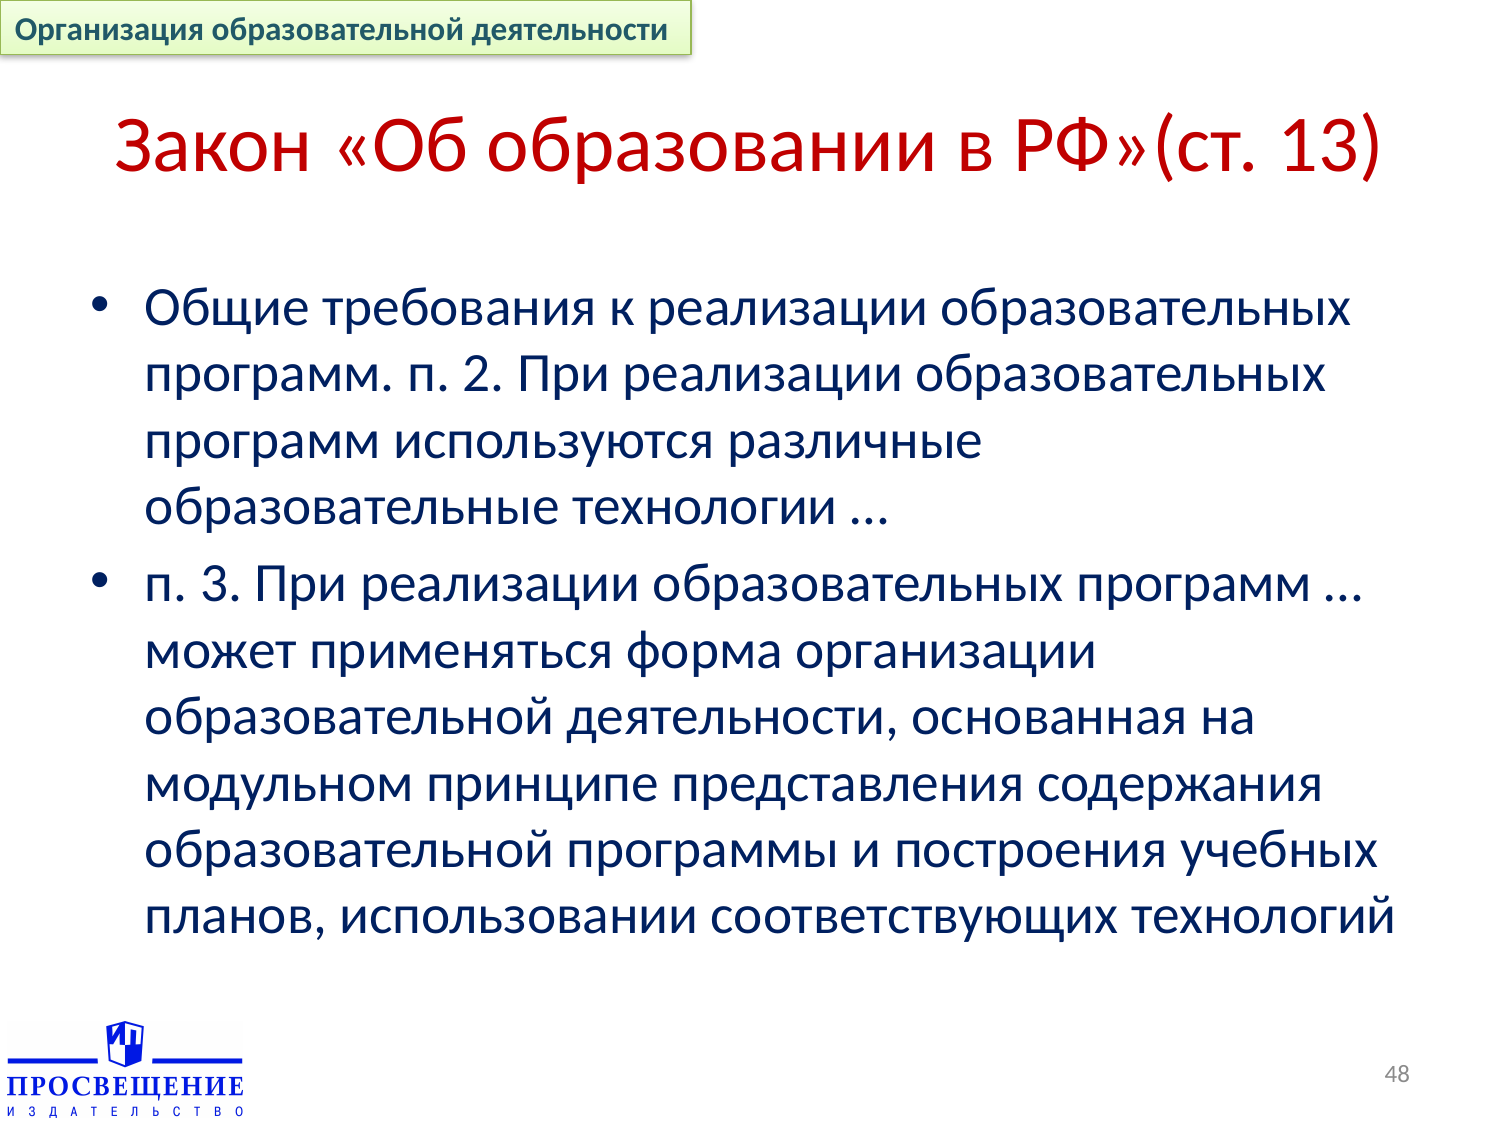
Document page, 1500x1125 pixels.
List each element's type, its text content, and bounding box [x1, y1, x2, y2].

text_box Организация образовательной деятельности [0, 0, 692, 55]
list Общие требования к реализации образовательных программ. п. 2. При реализации образовательных программ используются различные образовательные технологии … п. 3. При реализации образовательных программ … может применяться форма организации образовательной деятельности, основанная на модульном принципе представления содержания образовательной программы и построения учебных планов, использовании соответствующих технологий [74, 262, 1426, 1006]
picture [7, 1021, 243, 1118]
slide_number 48 [1074, 1042, 1425, 1103]
title Закон «Об образовании в РФ»(ст. 13) [74, 44, 1426, 233]
